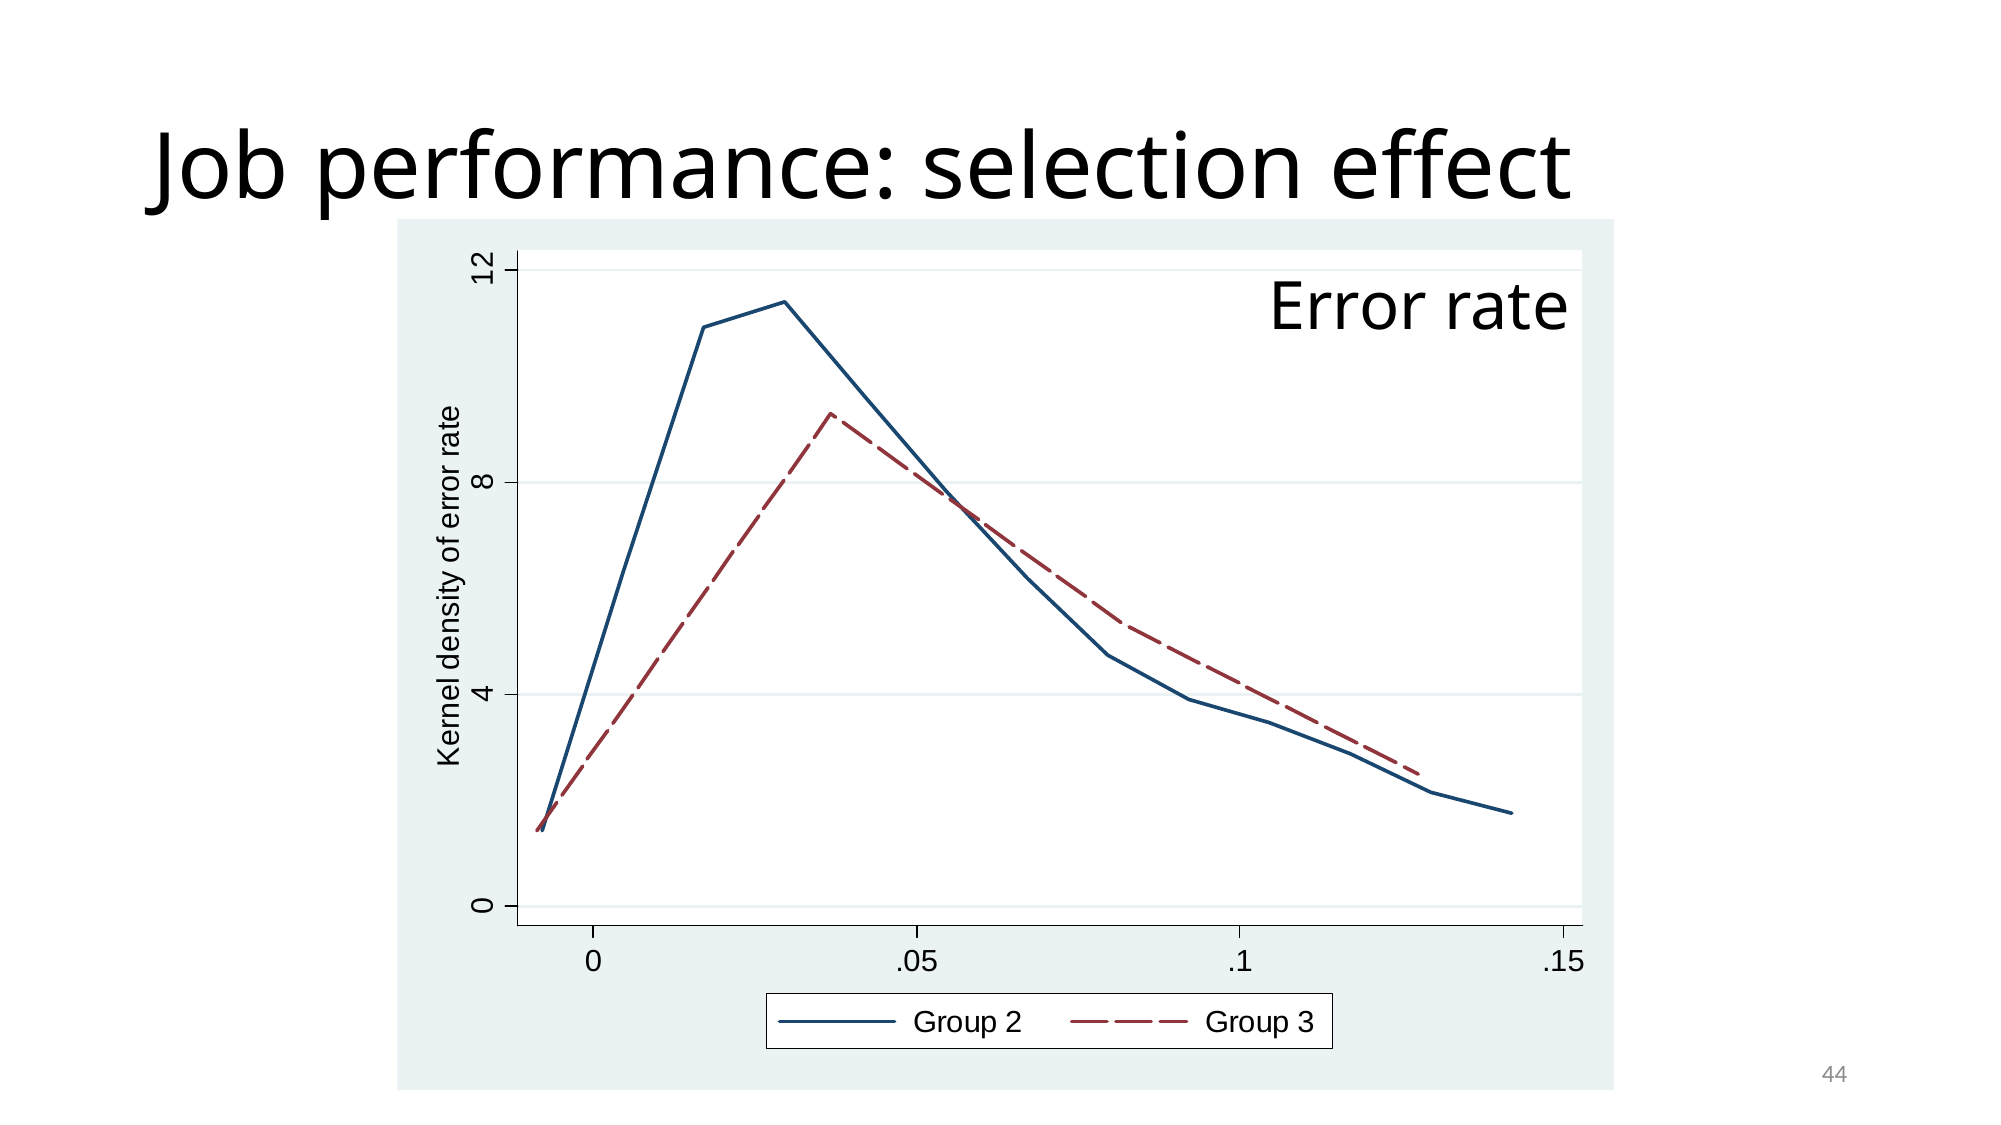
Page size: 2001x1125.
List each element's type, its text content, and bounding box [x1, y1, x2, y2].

title Job performance: selection effect [137, 59, 1863, 278]
picture [397, 219, 1615, 1091]
slide_number 44 [1412, 1042, 1863, 1103]
